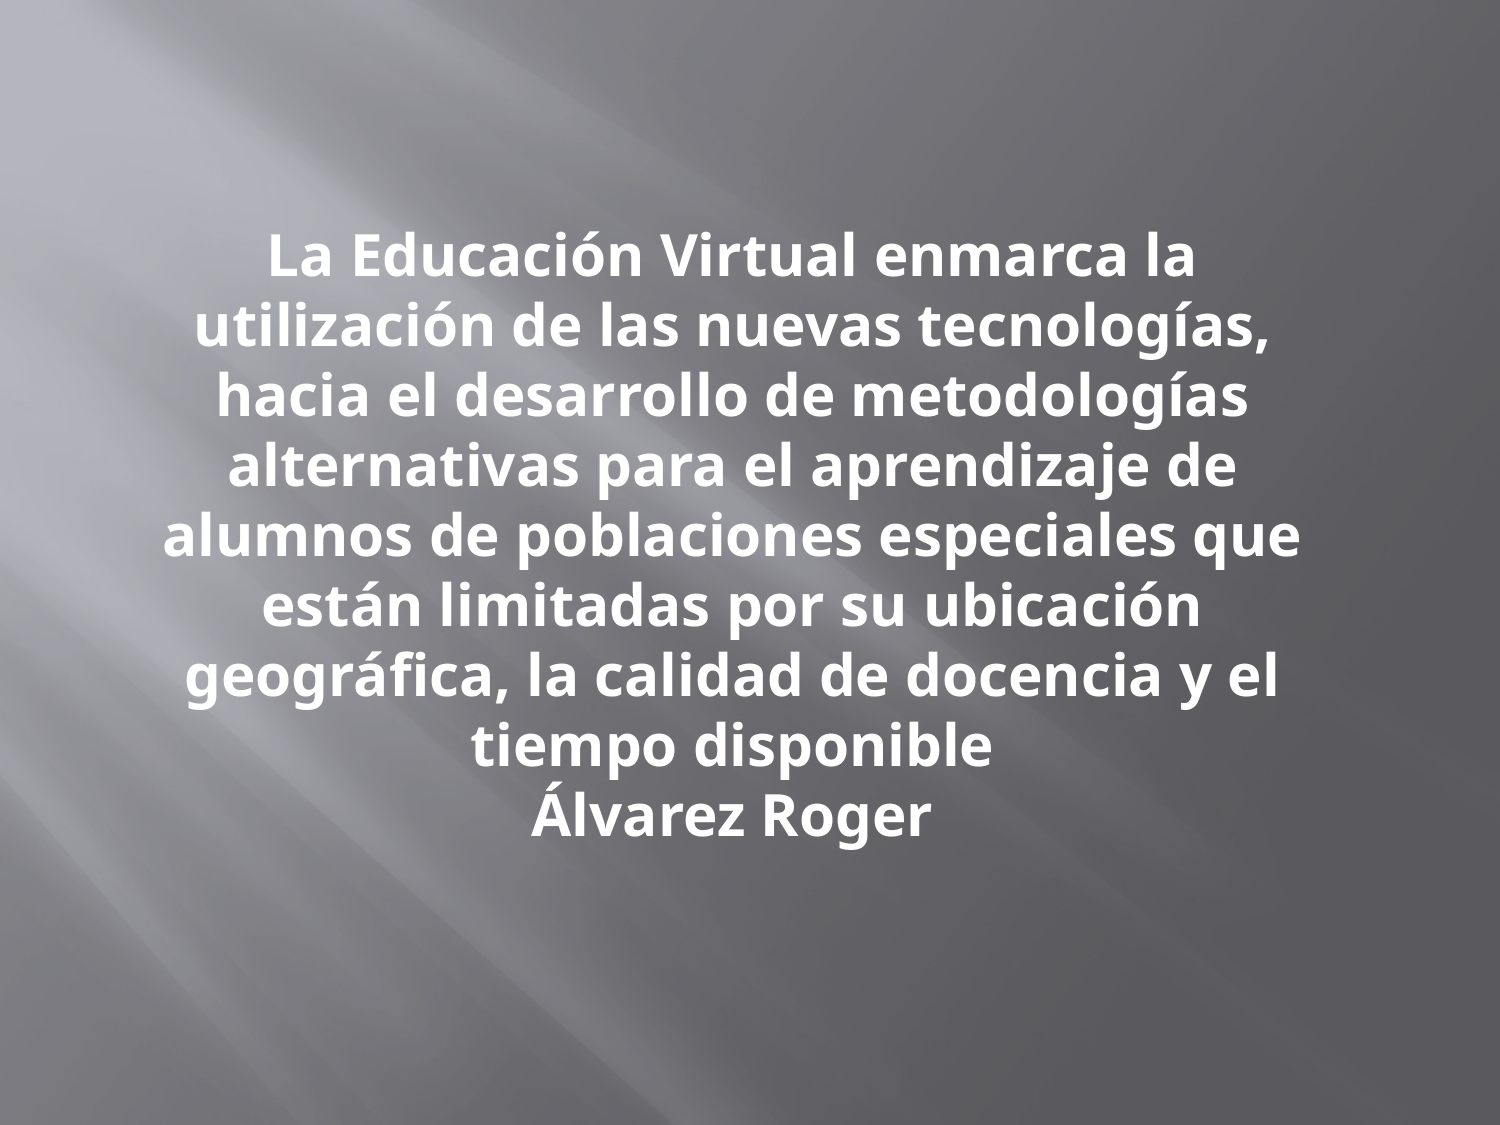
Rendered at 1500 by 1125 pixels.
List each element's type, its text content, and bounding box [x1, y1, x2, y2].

subtitle La Educación Virtual enmarca la utilización de las nuevas tecnologías, hacia el desarrollo de metodologías alternativas para el aprendizaje de alumnos de poblaciones especiales que están limitadas por su ubicación geográfica, la calidad de docencia y el tiempo disponible Álvarez Roger [140, 210, 1325, 950]
